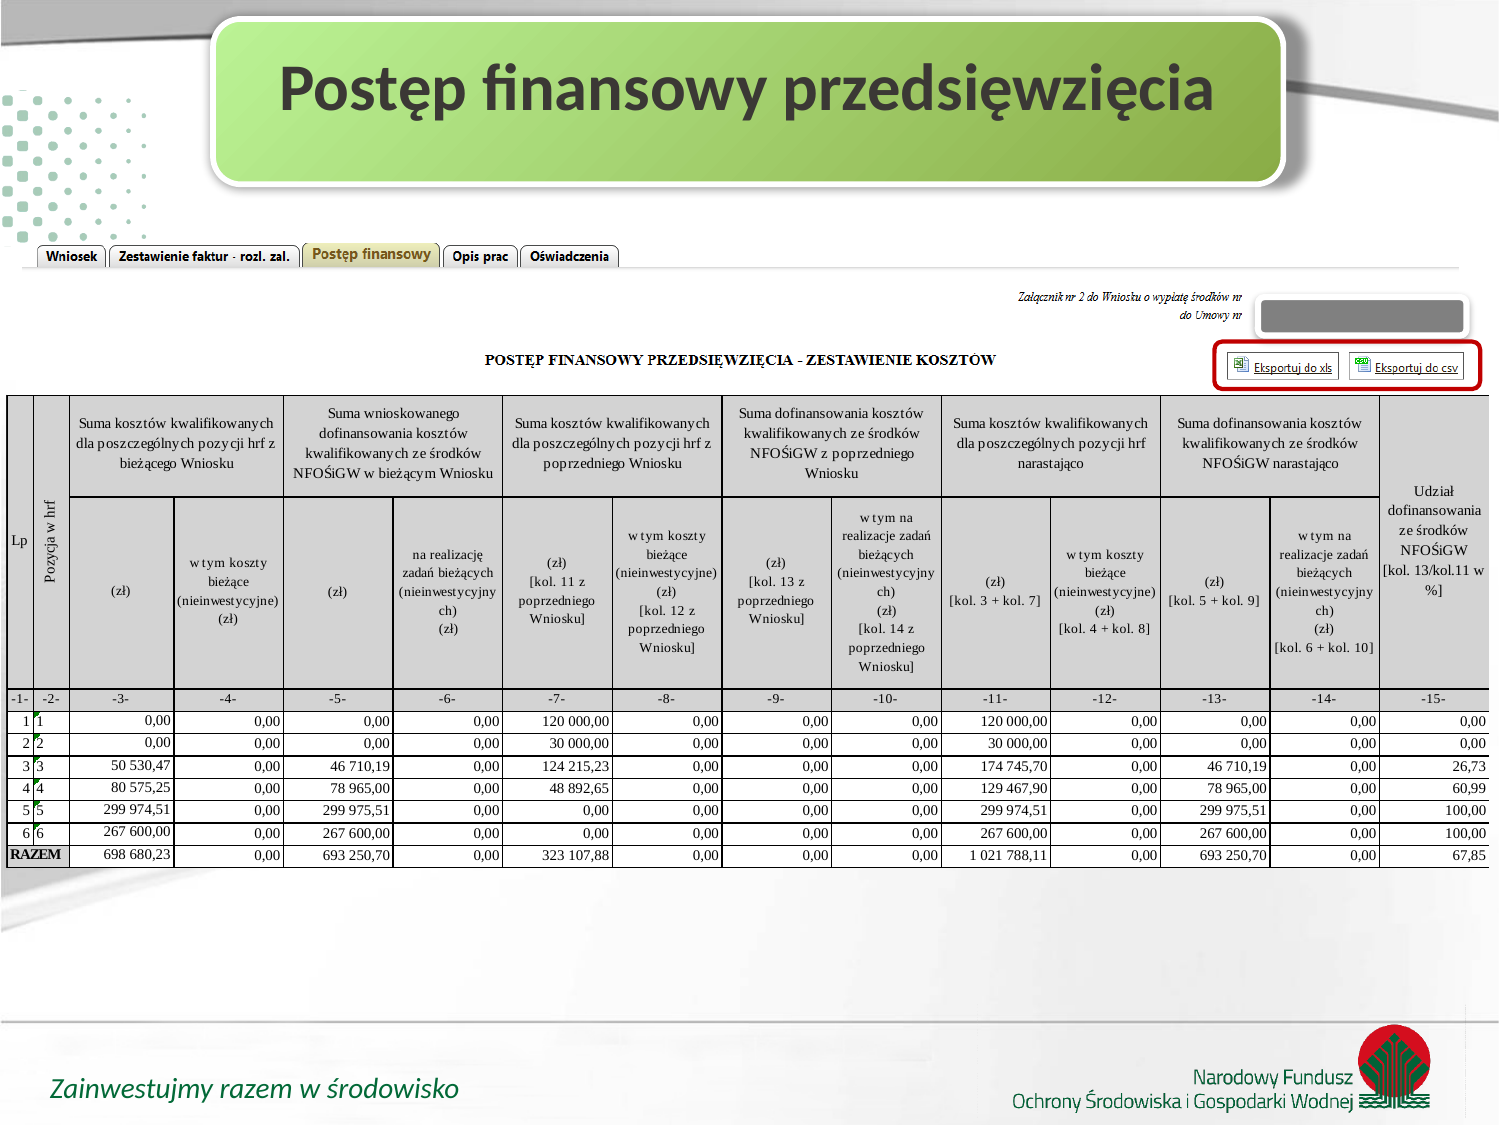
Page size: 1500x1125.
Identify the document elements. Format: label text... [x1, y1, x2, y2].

picture [0, 0, 1499, 1125]
text_box Postęp finansowy przedsięwzięcia [210, 16, 1286, 187]
